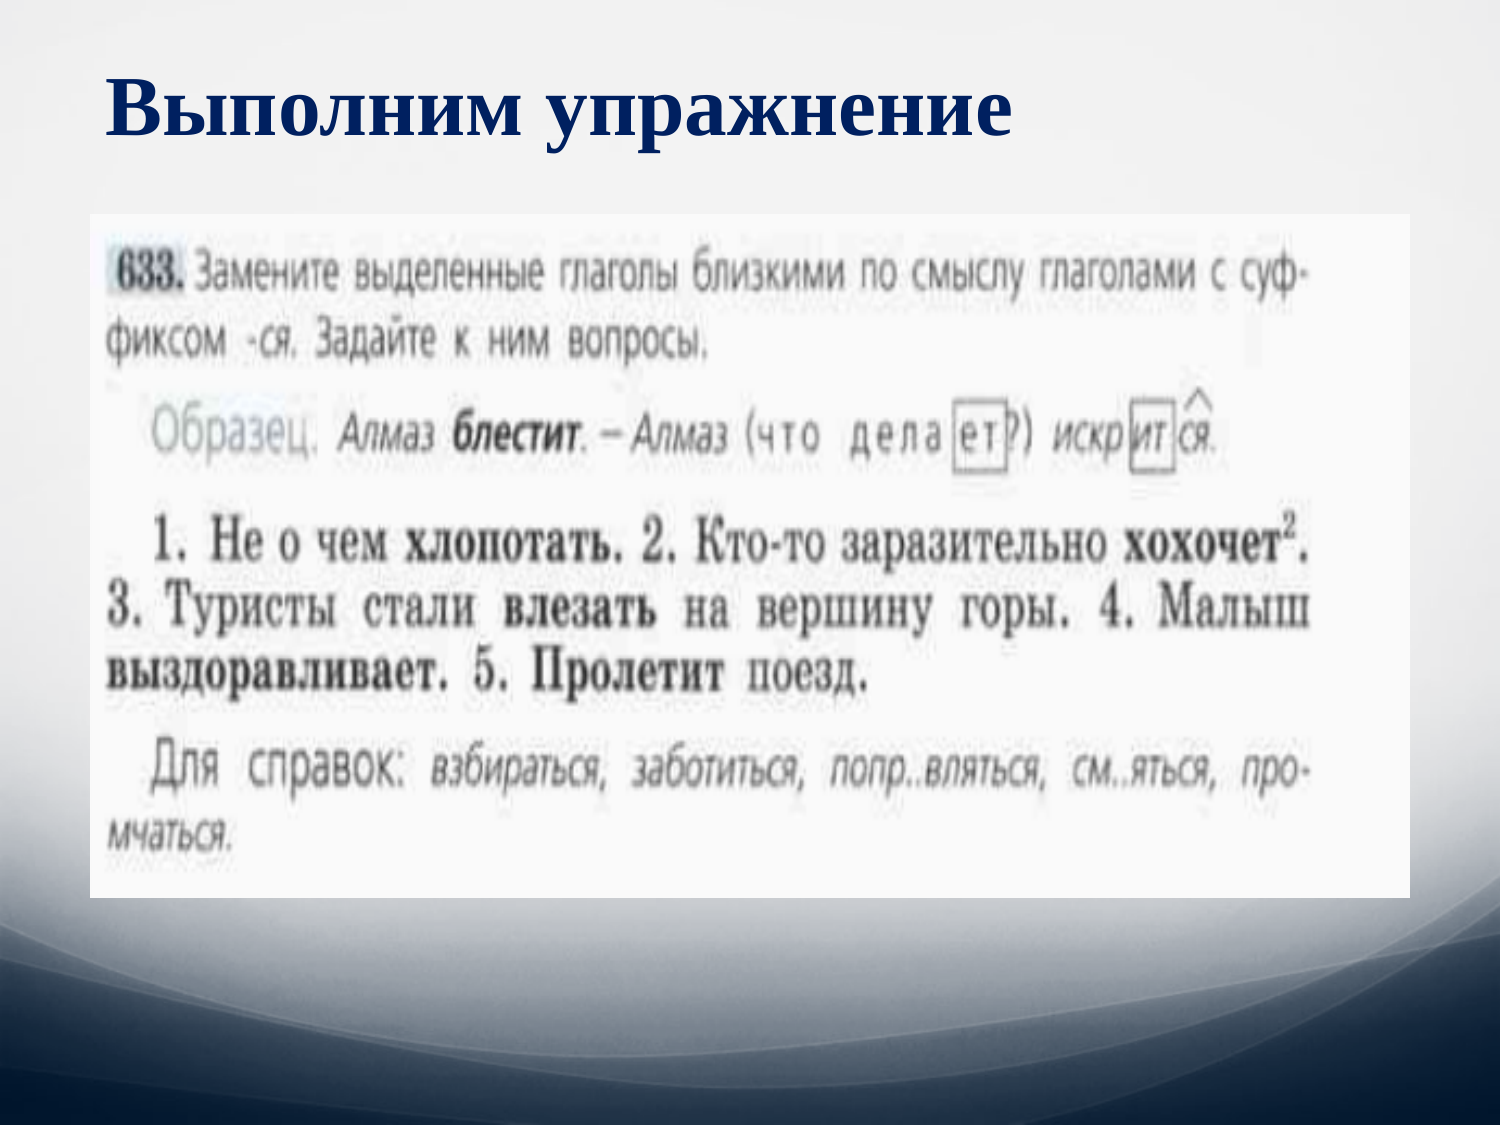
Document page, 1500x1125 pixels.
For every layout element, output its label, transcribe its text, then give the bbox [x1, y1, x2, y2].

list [89, 214, 1410, 898]
title Выполним упражнение [90, 17, 1410, 160]
